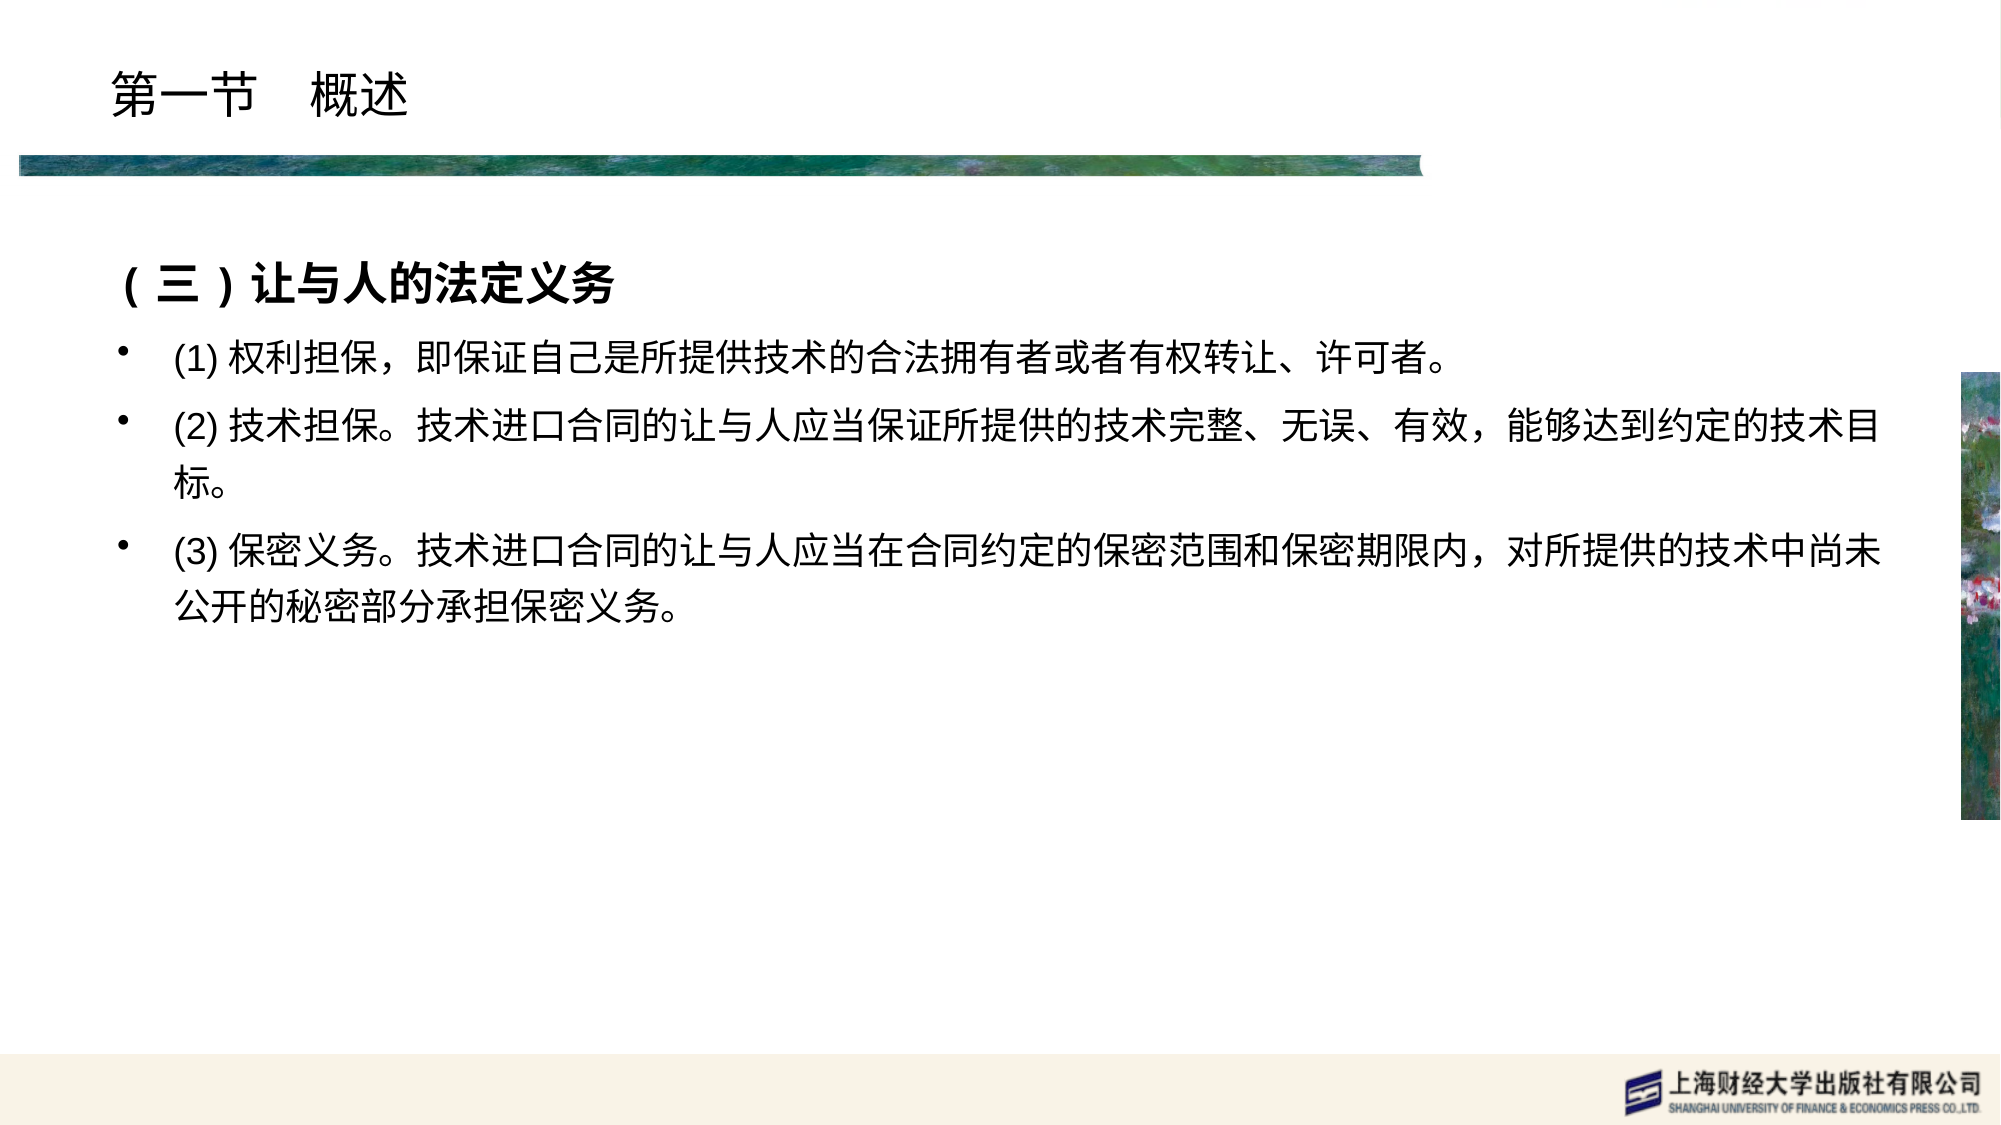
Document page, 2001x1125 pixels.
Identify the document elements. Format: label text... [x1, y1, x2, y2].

picture [0, 0, 2001, 1125]
title 第一节 概述 [94, 42, 1451, 146]
list (三)让与人的法定义务 (1)权利担保，即保证自己是所提供技术的合法拥有者或者有权转让、许可者。 (2)技术担保。技术进口合同的让与人应当保证所提供的技术完整、无误、有效，能够达到约定的技术目标。 (3)保密义务。技术进口合同的让与人应当在合同约定的保密范围和保密期限内，对所提供的技术中尚未公开的秘密部分承担保密义务。 [102, 233, 1898, 1032]
